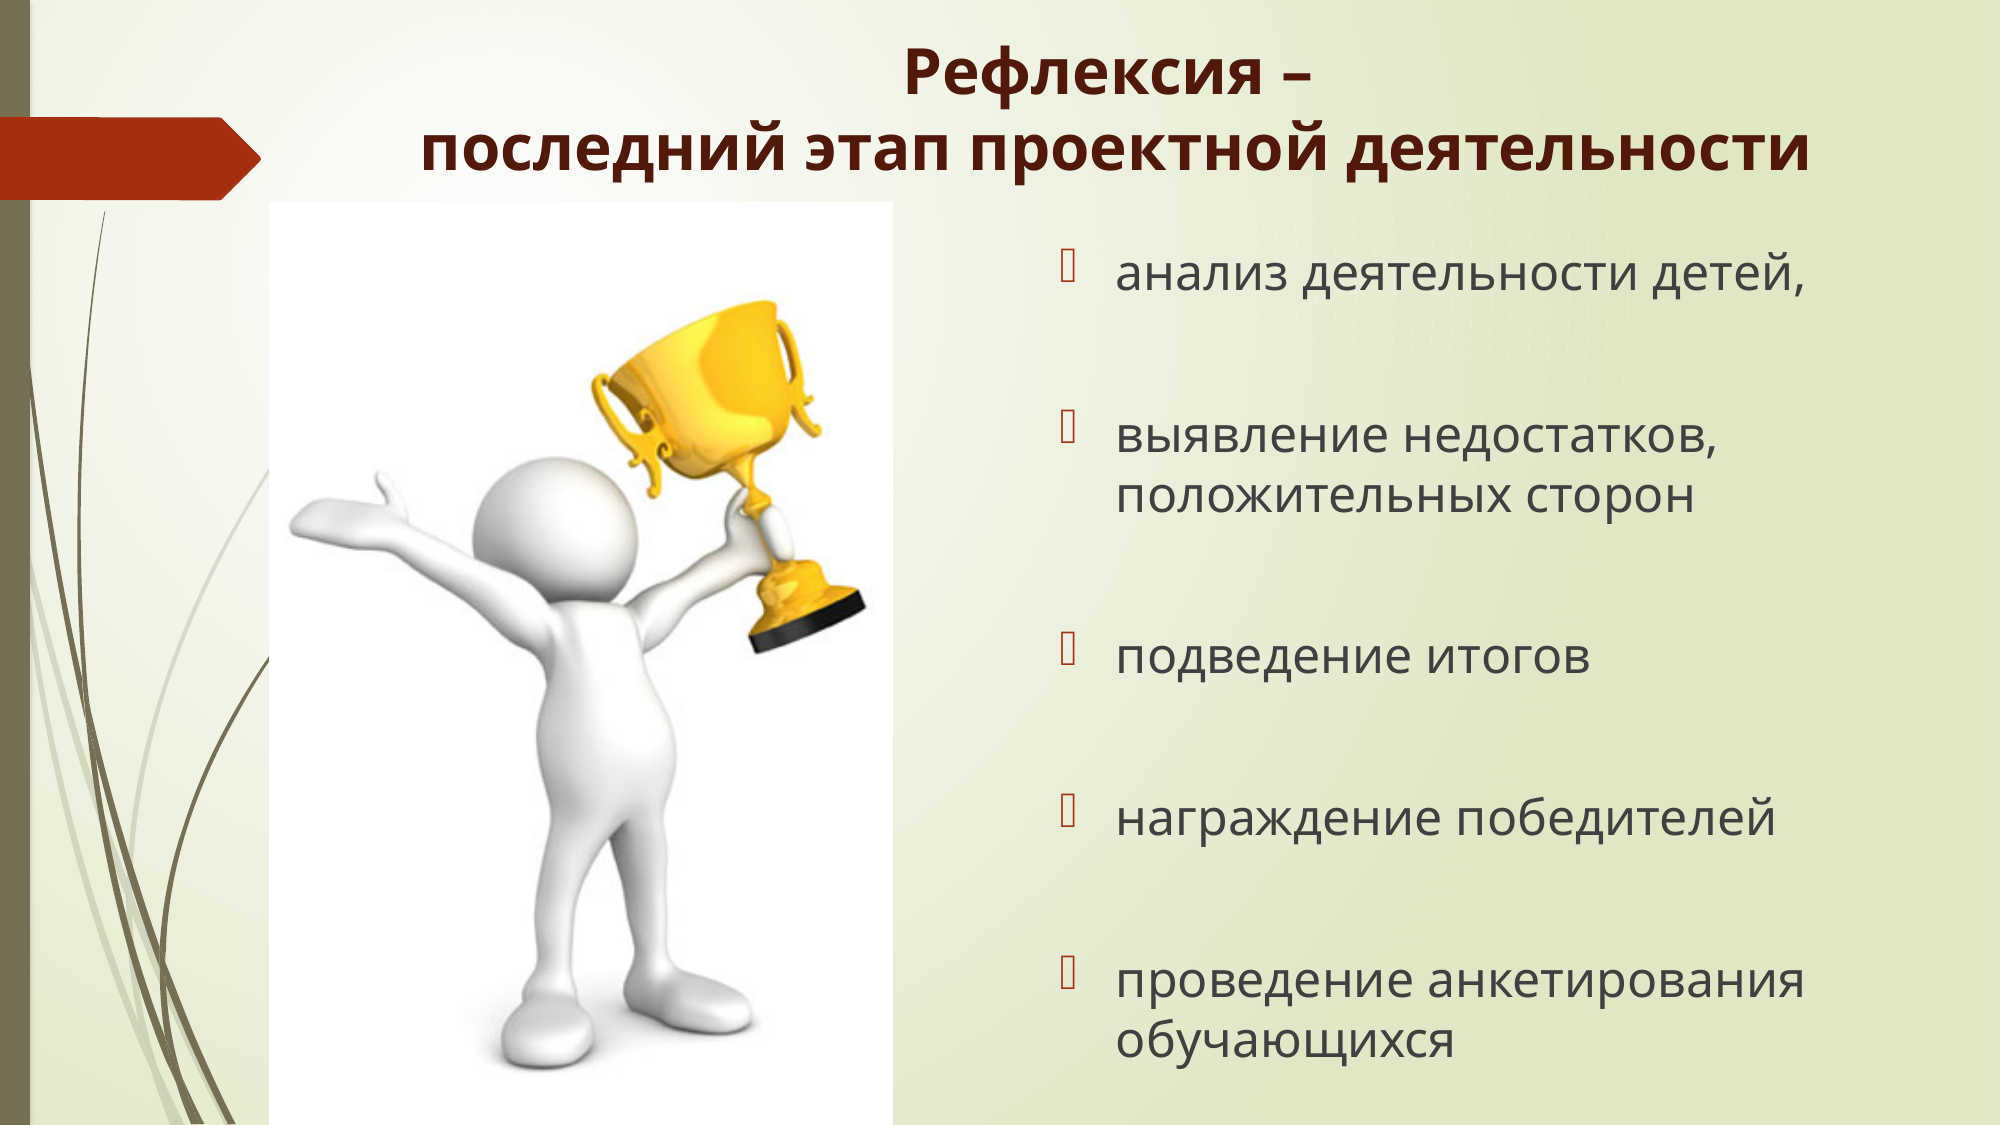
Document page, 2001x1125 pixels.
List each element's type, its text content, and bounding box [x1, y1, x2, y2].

picture [269, 202, 894, 1125]
list анализ деятельности детей, выявление недостатков, положительных сторон подведение итогов награждение победителей проведение анкетирования обучающихся [1044, 232, 1964, 1092]
title Рефлексия – последний этап проектной деятельности [385, 22, 1848, 233]
